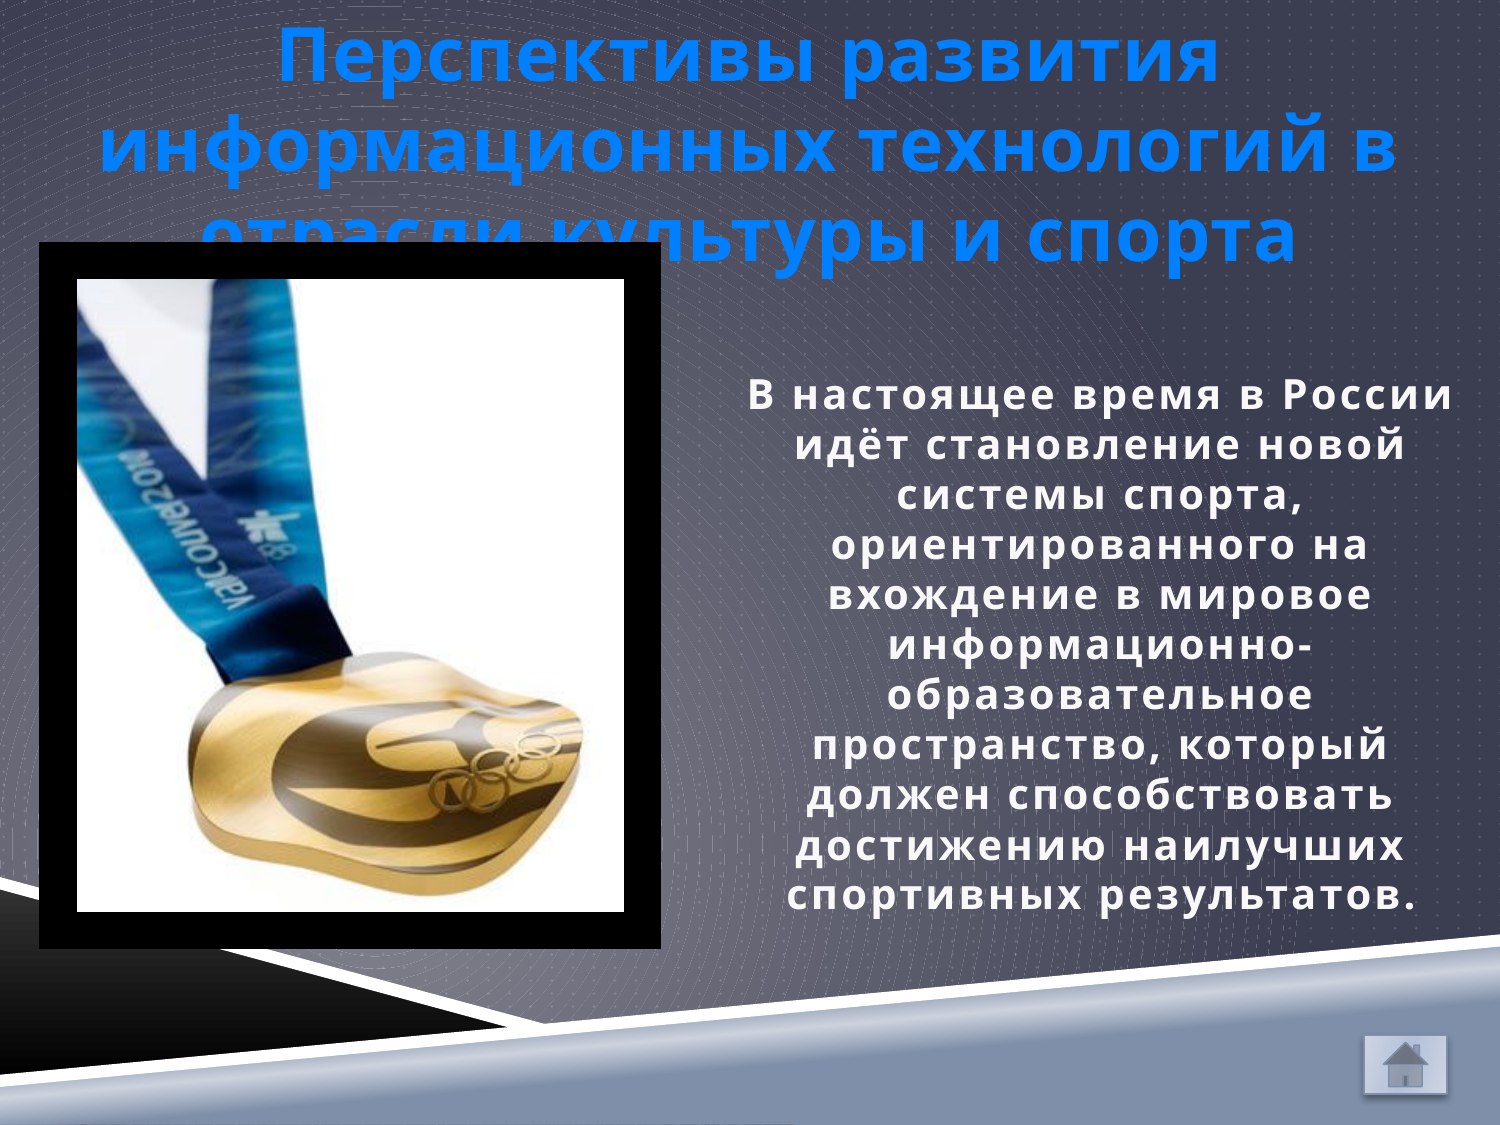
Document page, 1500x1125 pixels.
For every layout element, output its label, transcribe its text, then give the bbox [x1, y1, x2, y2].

text_box [1363, 1034, 1448, 1095]
text_box В настоящее время в России идёт становление новой системы спорта, ориентированного на вхождение в мировое информационно-образовательное пространство, который должен способствовать достижению наилучших спортивных результатов. [726, 360, 1477, 926]
text_box Перспективы развития информационных технологий в отрасли культуры и спорта [0, 0, 1500, 284]
picture [76, 278, 624, 912]
